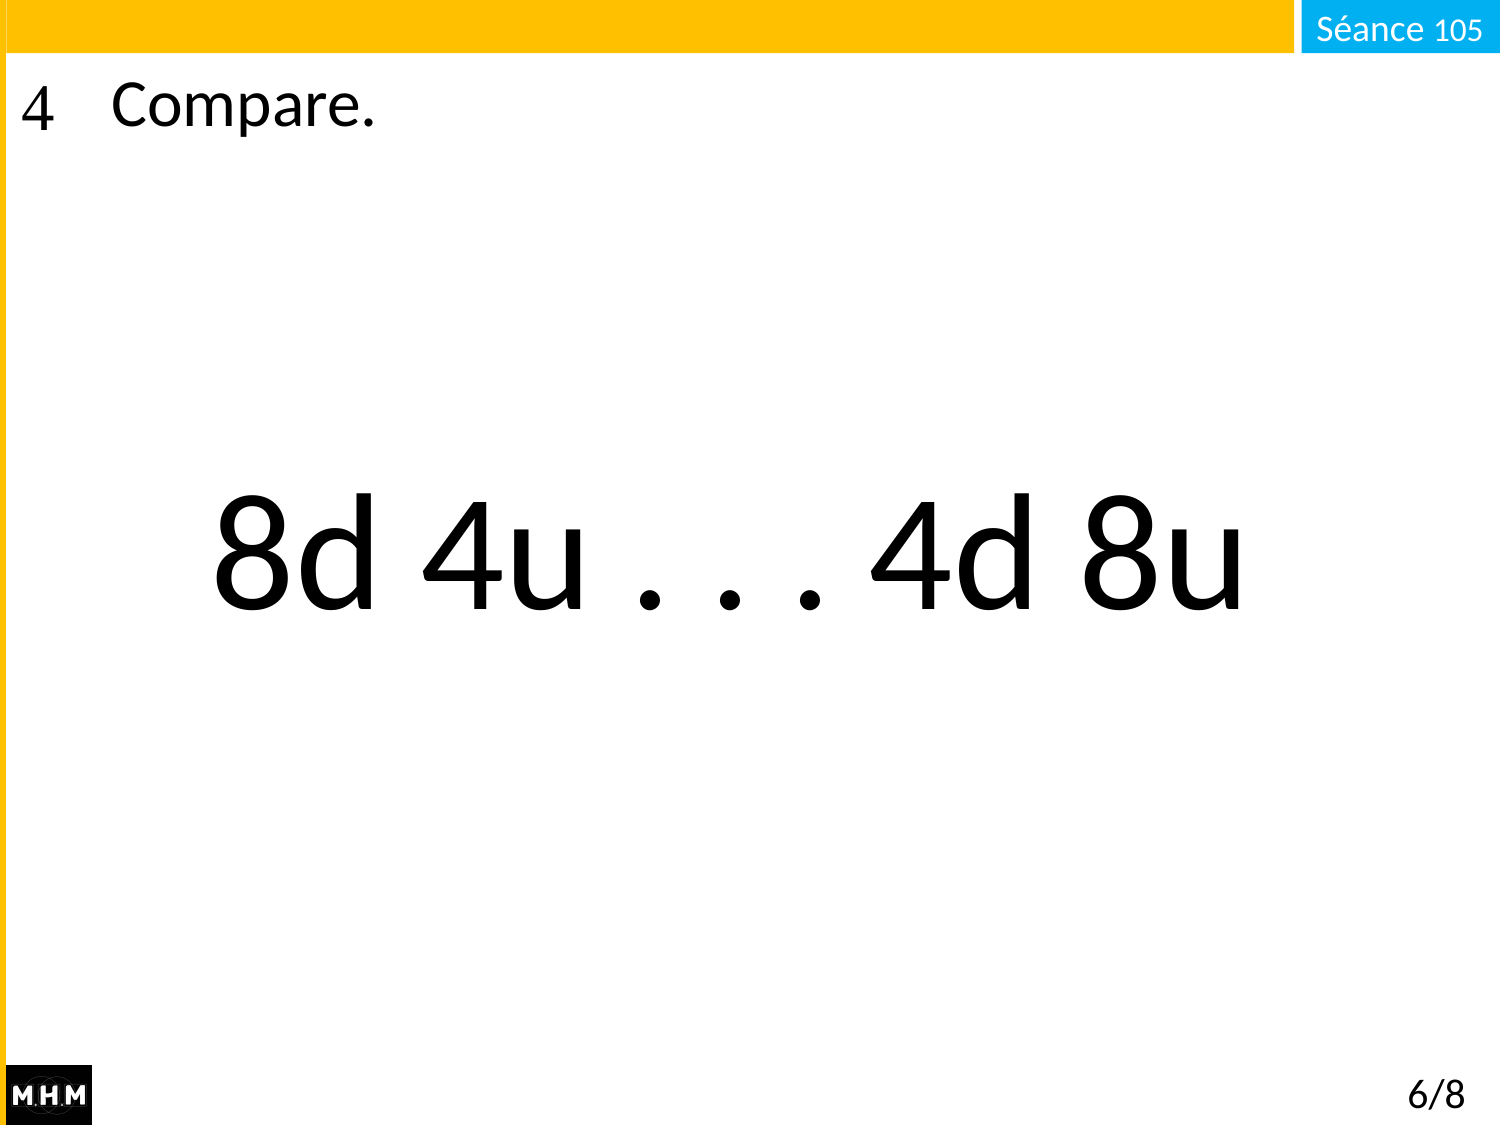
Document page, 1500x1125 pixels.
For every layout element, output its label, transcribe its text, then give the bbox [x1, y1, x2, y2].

text_box 8d 4u . . . 4d 8u [196, 435, 1360, 650]
list 6/8 [1373, 1064, 1500, 1125]
title Compare. [96, 60, 1391, 149]
picture [6, 1065, 92, 1125]
